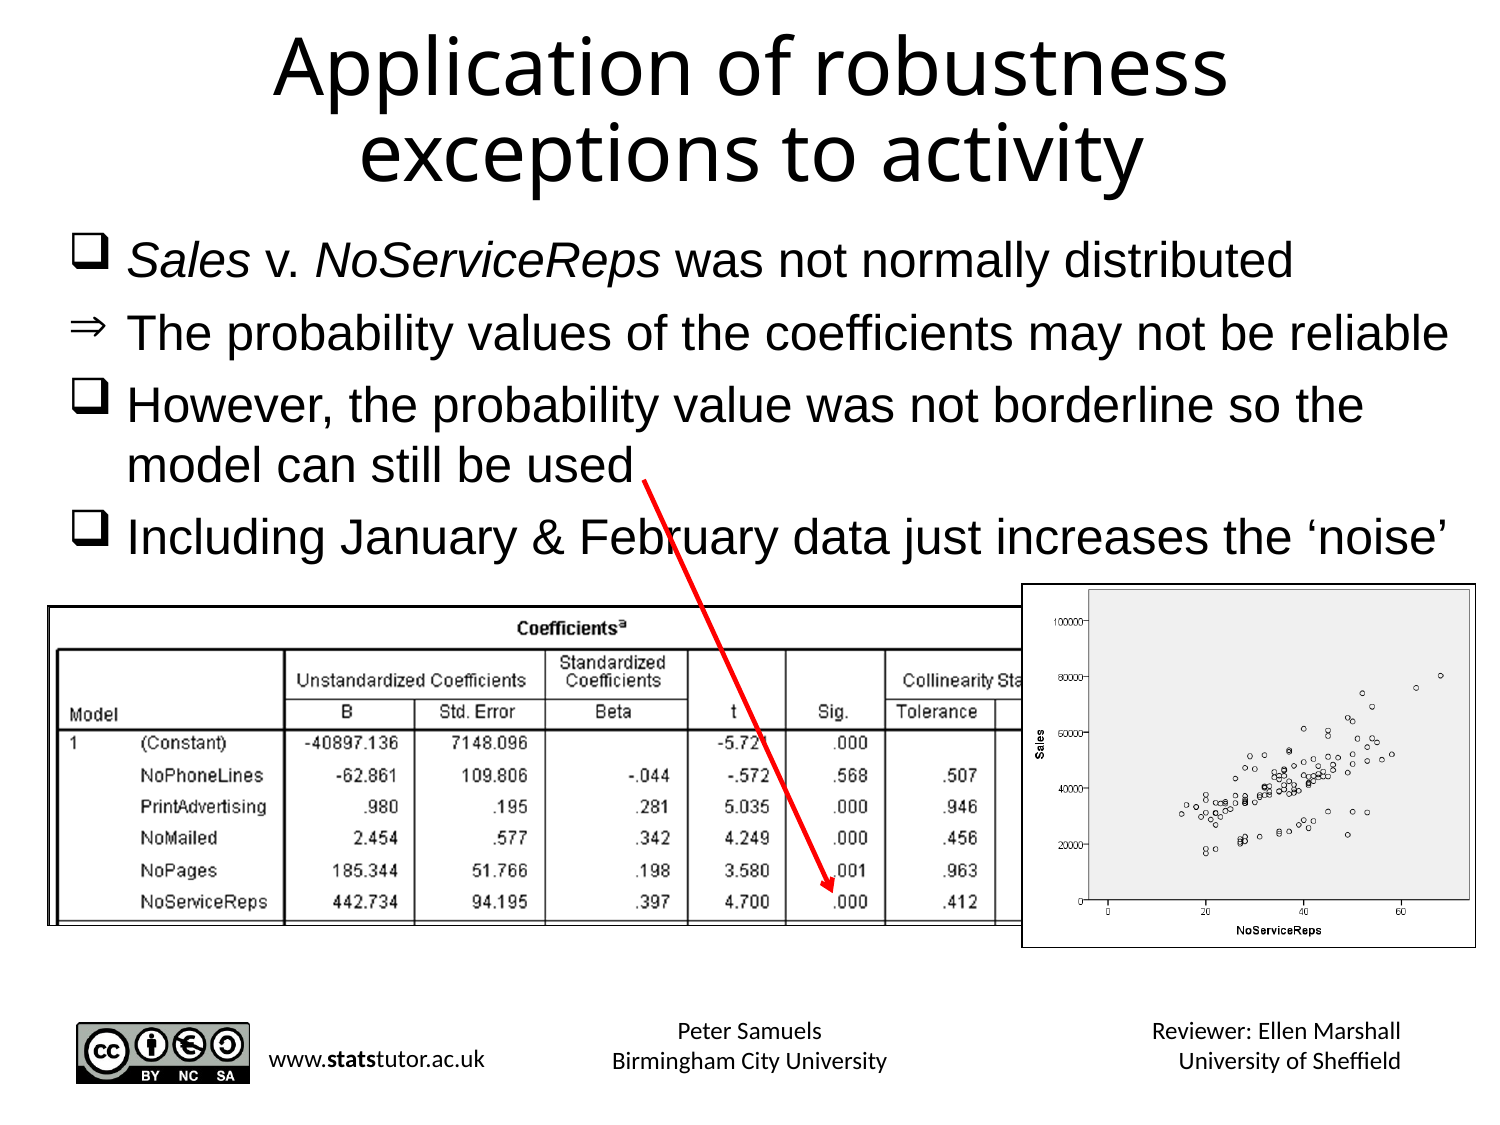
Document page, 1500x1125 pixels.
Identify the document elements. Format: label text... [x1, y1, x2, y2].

title Application of robustness exceptions to activity [76, 19, 1427, 207]
text_box www.statstutor.ac.uk [254, 1035, 573, 1080]
text_box Peter Samuels Birmingham City University [549, 1007, 951, 1083]
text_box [643, 479, 833, 894]
list Sales v. NoServiceReps was not normally distributed The probability values of the coefficients may not be reliable However, the probability value was not borderline so the model can still be used Including January & February data just increases the ‘noise’ [53, 219, 1471, 575]
picture [48, 584, 1475, 947]
text_box Reviewer: Ellen Marshall University of Sheffield [1038, 1007, 1417, 1083]
picture [76, 1022, 251, 1084]
